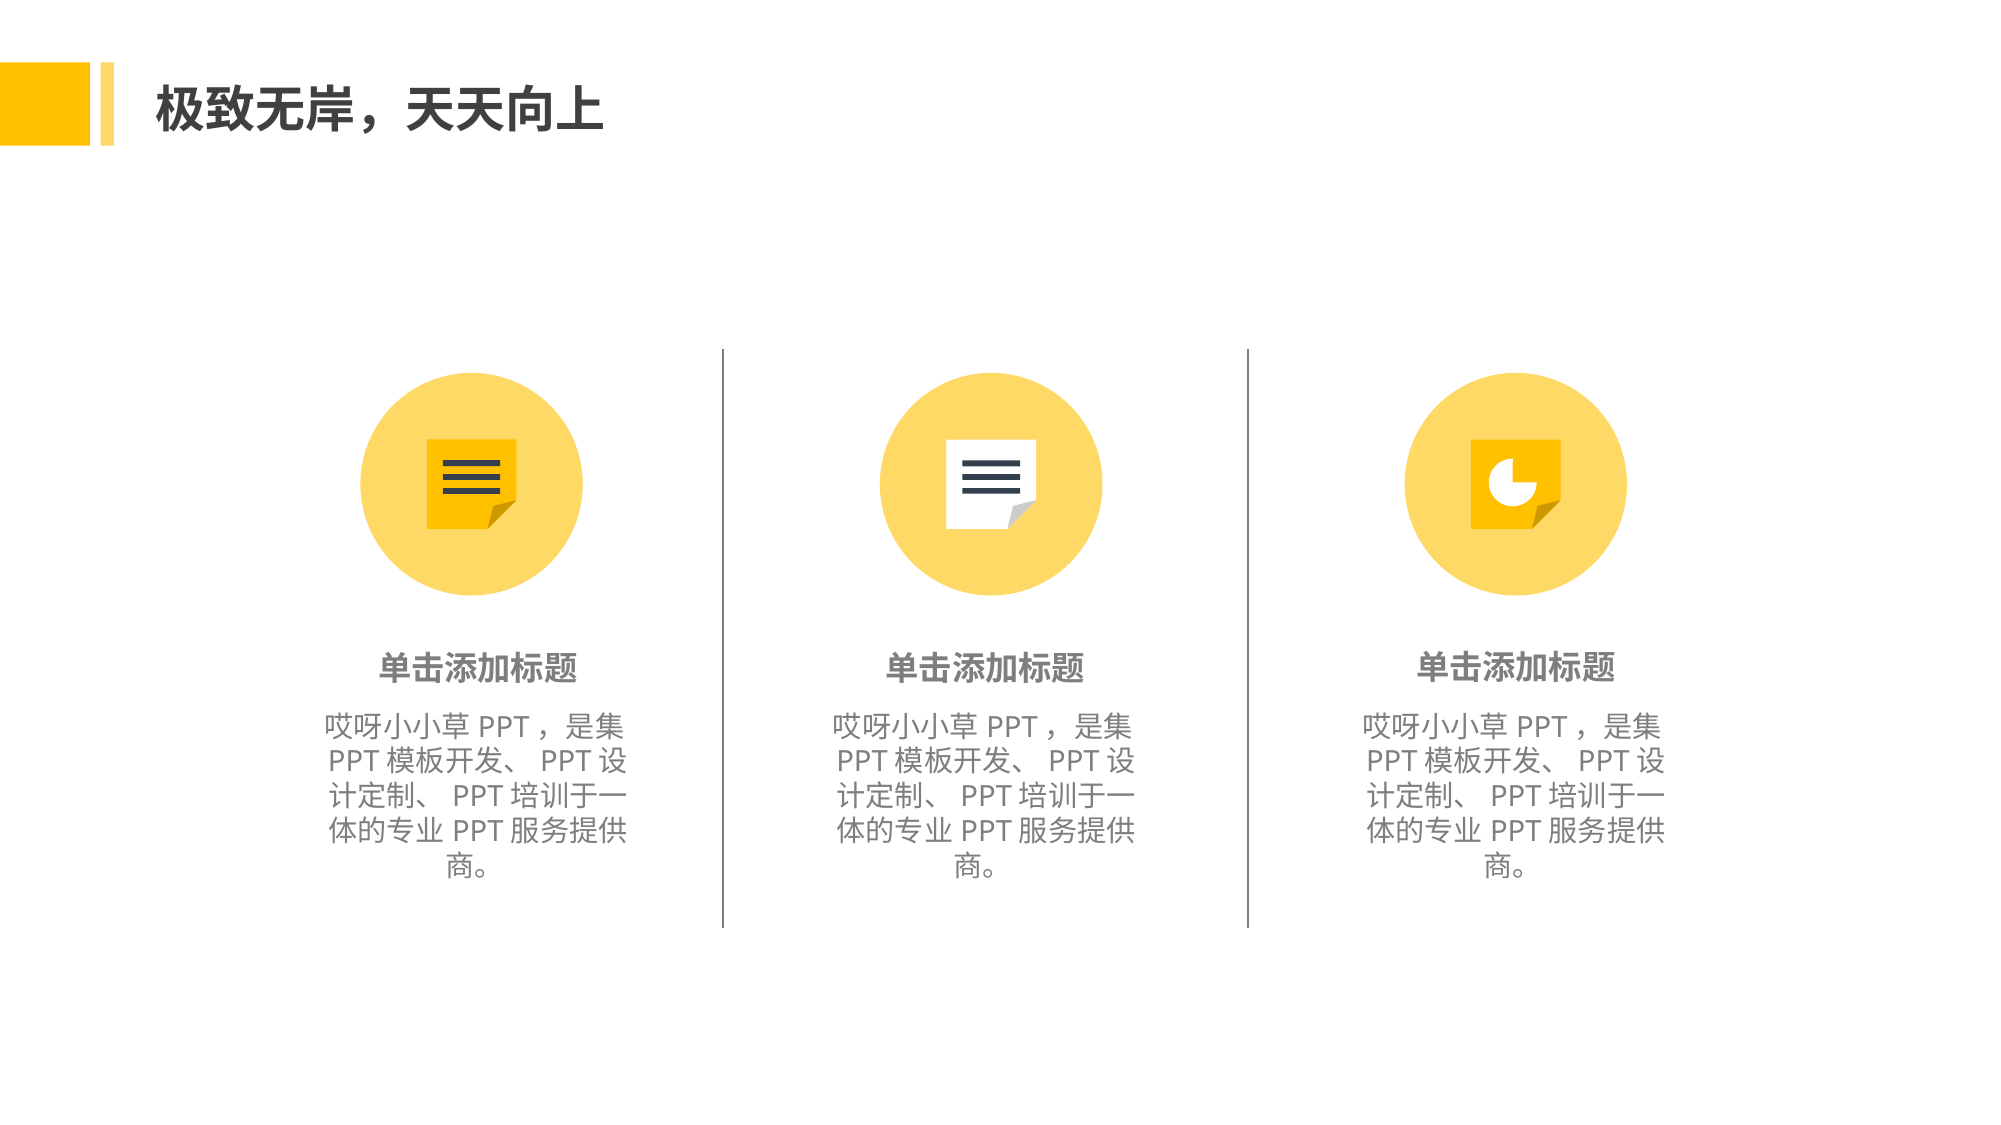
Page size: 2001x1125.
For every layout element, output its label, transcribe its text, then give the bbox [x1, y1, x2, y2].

text_box 单击添加标题 [360, 639, 596, 694]
text_box 单击添加标题 [1398, 638, 1634, 694]
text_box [879, 372, 1103, 596]
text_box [1404, 372, 1628, 596]
text_box 单击添加标题 [868, 639, 1103, 694]
text_box 哎呀小小草PPT，是集PPT模板开发、PPT设计定制、PPT培训于一体的专业PPT服务提供商。 [309, 700, 646, 890]
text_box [360, 372, 583, 596]
text_box 极致无岸，天天向上 [140, 69, 633, 145]
text_box 哎呀小小草PPT，是集PPT模板开发、PPT设计定制、PPT培训于一体的专业PPT服务提供商。 [818, 700, 1155, 890]
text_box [0, 62, 115, 146]
text_box 哎呀小小草PPT，是集PPT模板开发、PPT设计定制、PPT培训于一体的专业PPT服务提供商。 [1347, 700, 1684, 890]
